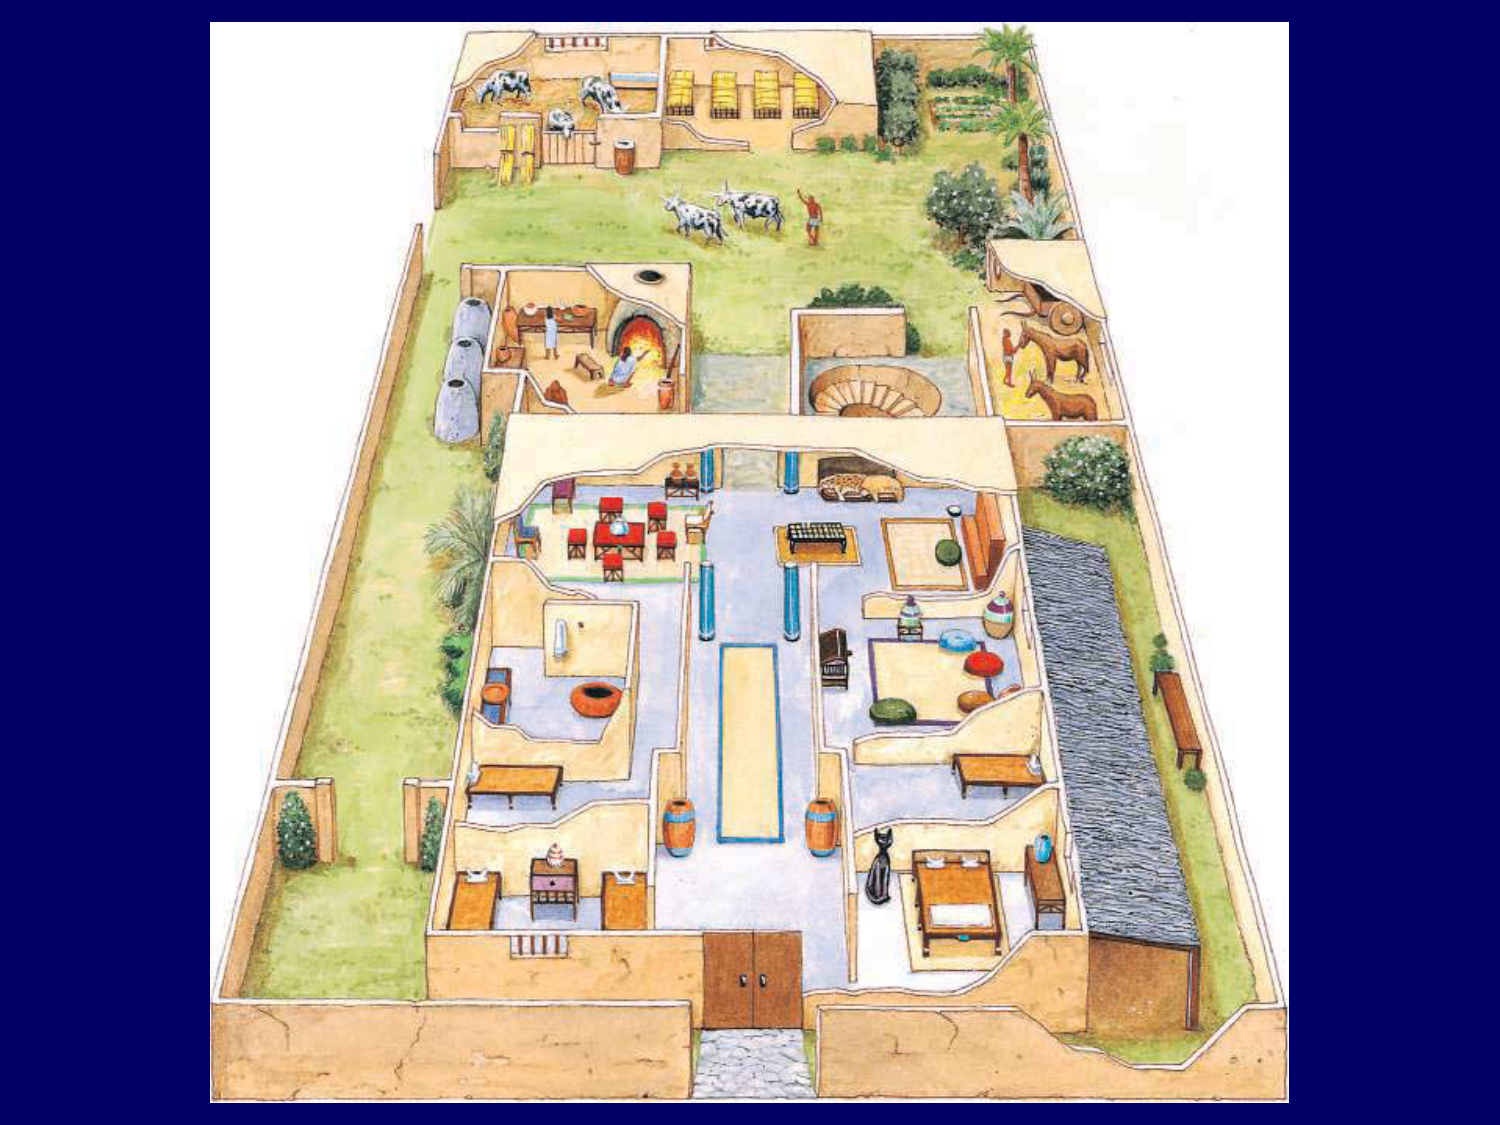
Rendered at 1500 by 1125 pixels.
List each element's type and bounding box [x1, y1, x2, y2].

picture [210, 22, 1290, 1103]
